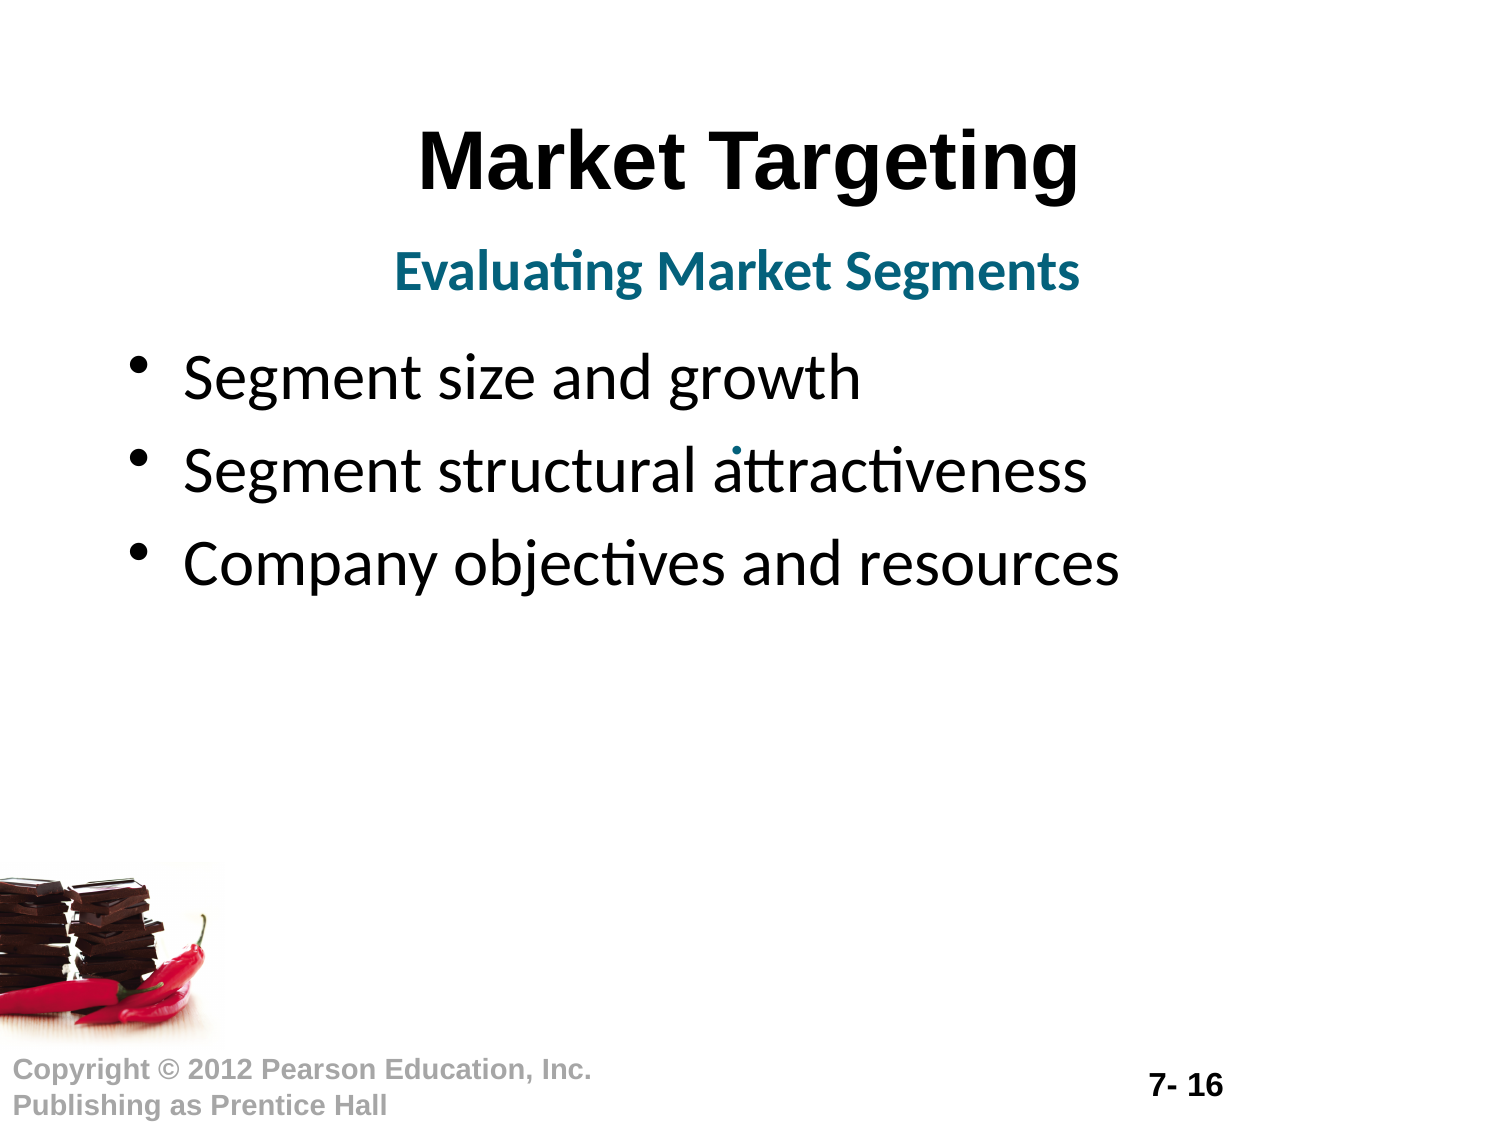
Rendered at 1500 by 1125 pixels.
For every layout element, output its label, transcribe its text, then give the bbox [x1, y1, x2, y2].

picture [0, 862, 225, 1050]
list Segment size and growth Segment structural attractiveness Company objectives and resources [112, 324, 1388, 1001]
title Market Targeting [112, 37, 1388, 226]
list Evaluating Market Segments . [149, 224, 1326, 288]
